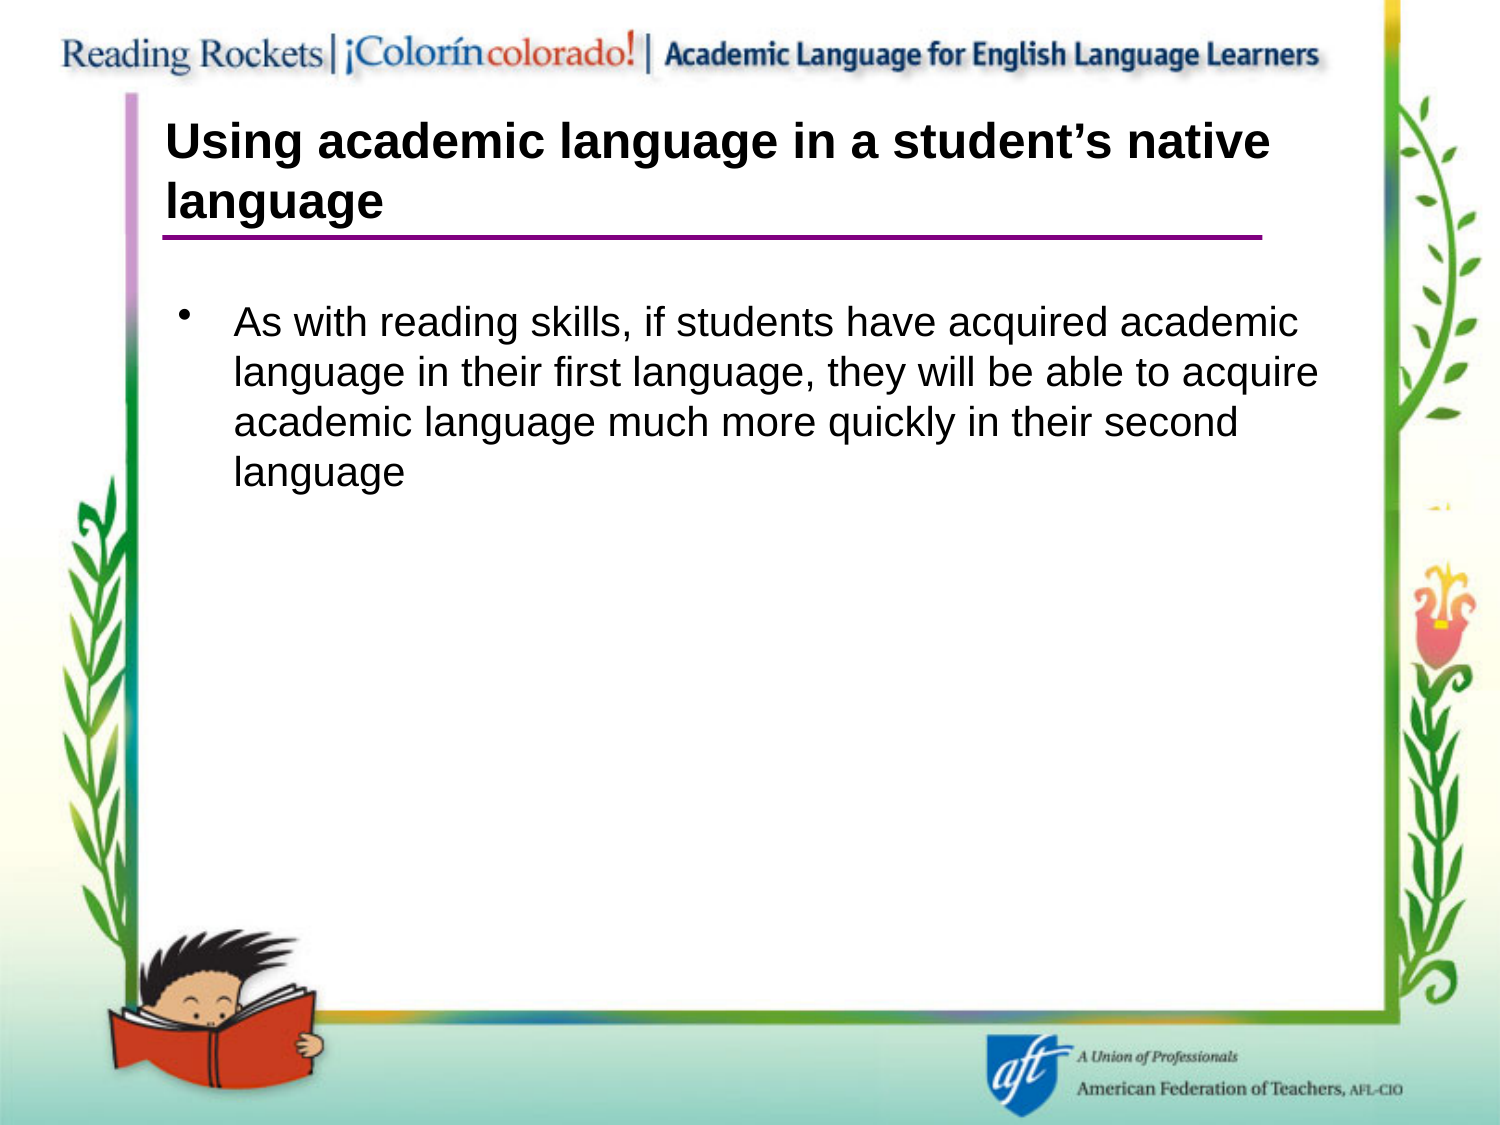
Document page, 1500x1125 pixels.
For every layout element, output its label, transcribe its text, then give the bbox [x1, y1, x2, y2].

title Using academic language in a student’s native language [149, 74, 1376, 263]
picture [0, 0, 1500, 1125]
list As with reading skills, if students have acquired academic language in their first language, they will be able to acquire academic language much more quickly in their second language [162, 287, 1338, 1031]
